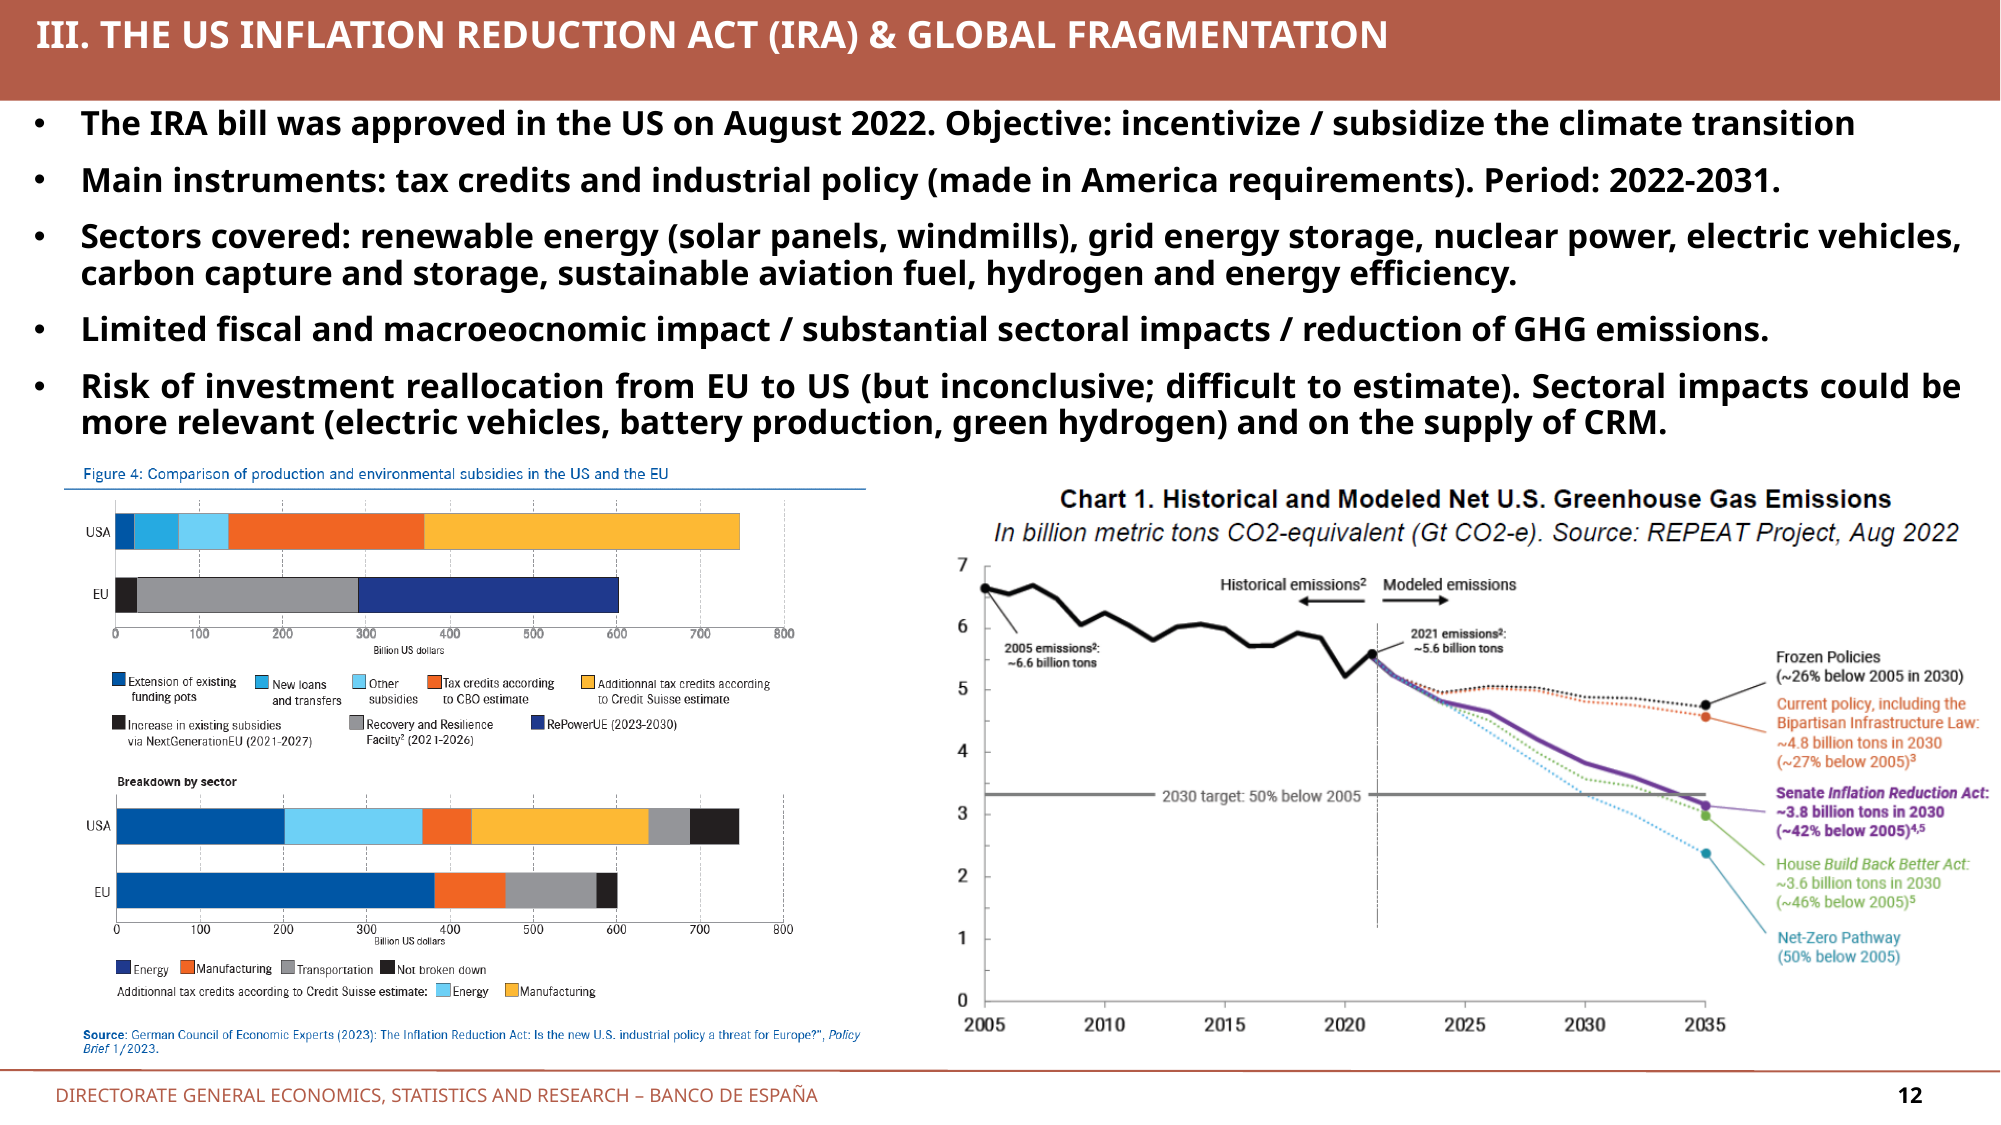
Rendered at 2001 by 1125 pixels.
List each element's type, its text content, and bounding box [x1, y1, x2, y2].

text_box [64, 456, 869, 1065]
slide_number 12 [1843, 1074, 1938, 1122]
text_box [950, 456, 2000, 1065]
list The IRA bill was approved in the US on August 2022. Objective: incentivize / subsidize the climate transition Main instruments: tax credits and industrial policy (made in America requirements). Period: 2022-2031. Sectors covered: renewable energy (solar panels, windmills), grid energy storage, nuclear power, electric vehicles, carbon capture and storage, sustainable aviation fuel, hydrogen and energy efficiency. Limited fiscal and macroeocnomic impact / substantial sectoral impacts / reduction of GHG emissions. Risk of investment reallocation from EU to US (but inconclusive; difficult to estimate). Sectoral impacts could be more relevant (electric vehicles, battery production, green hydrogen) and on the supply of CRM. [19, 99, 1980, 457]
title iii. the US inflation reduction act (IRA) & global fragmentation [21, 8, 1983, 100]
